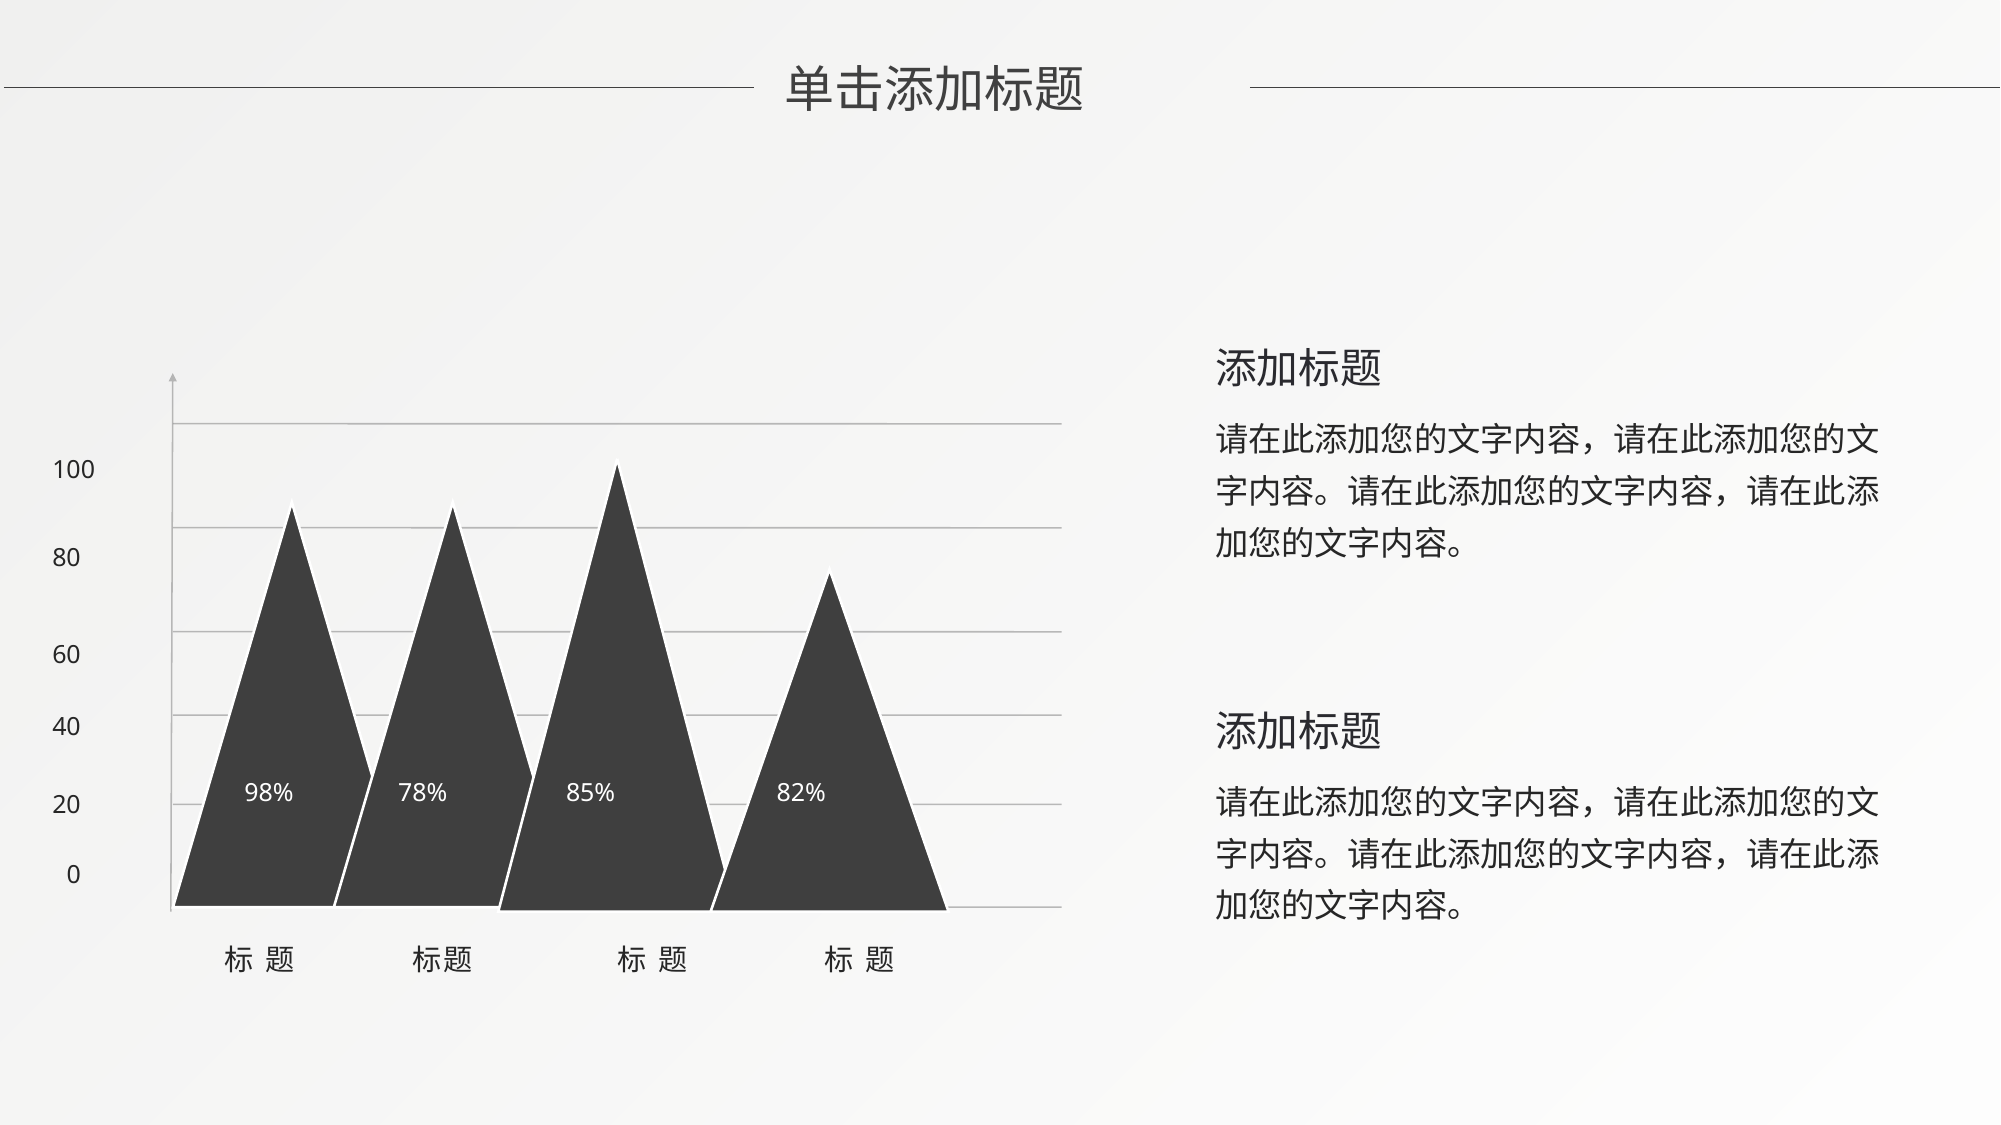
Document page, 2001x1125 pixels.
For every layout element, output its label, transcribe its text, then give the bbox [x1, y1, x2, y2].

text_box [37, 373, 1062, 912]
text_box 单击添加标题 [769, 49, 1231, 125]
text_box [1200, 334, 1902, 572]
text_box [1200, 697, 1902, 935]
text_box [229, 769, 934, 815]
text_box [209, 933, 981, 985]
